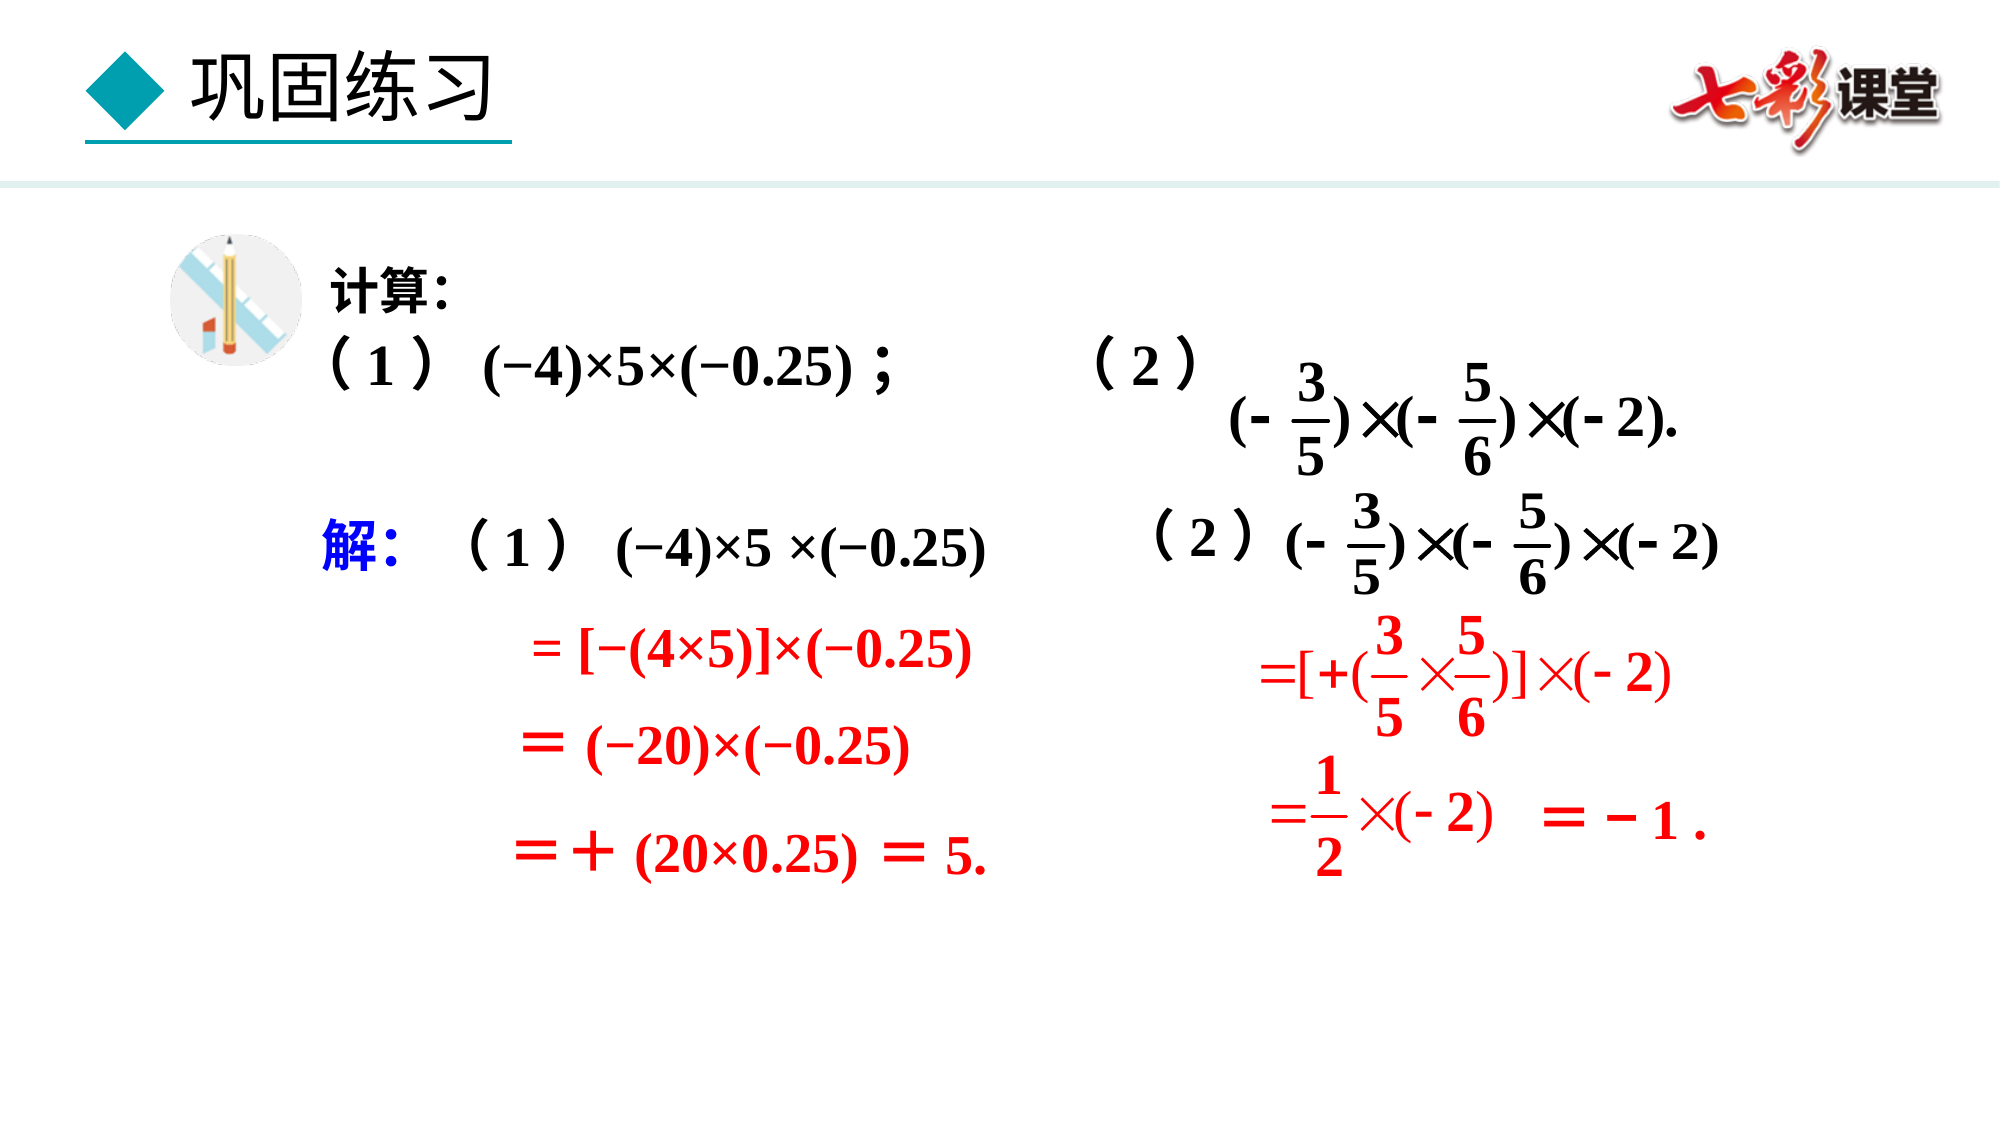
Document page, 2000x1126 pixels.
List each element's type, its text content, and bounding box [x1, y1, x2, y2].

text_box （2） [1099, 489, 1272, 578]
list 计算： （1）(−4)×5×(−0.25)； （2） [279, 246, 1479, 484]
text_box ＝5. [856, 808, 1044, 896]
picture [170, 234, 302, 366]
text_box 解：（1）(−4)×5 ×(−0.25) = [−(4×5)]×(−0.25) [301, 466, 1101, 791]
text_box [1277, 475, 1728, 609]
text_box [1221, 343, 1688, 490]
text_box ＝ −1 . [1515, 773, 1779, 861]
text_box ＝(−20)×(−0.25) [495, 698, 932, 786]
picture [1666, 42, 1948, 157]
text_box ＝＋(20×0.25) [488, 805, 985, 894]
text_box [1256, 738, 1504, 890]
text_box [1246, 598, 1682, 750]
